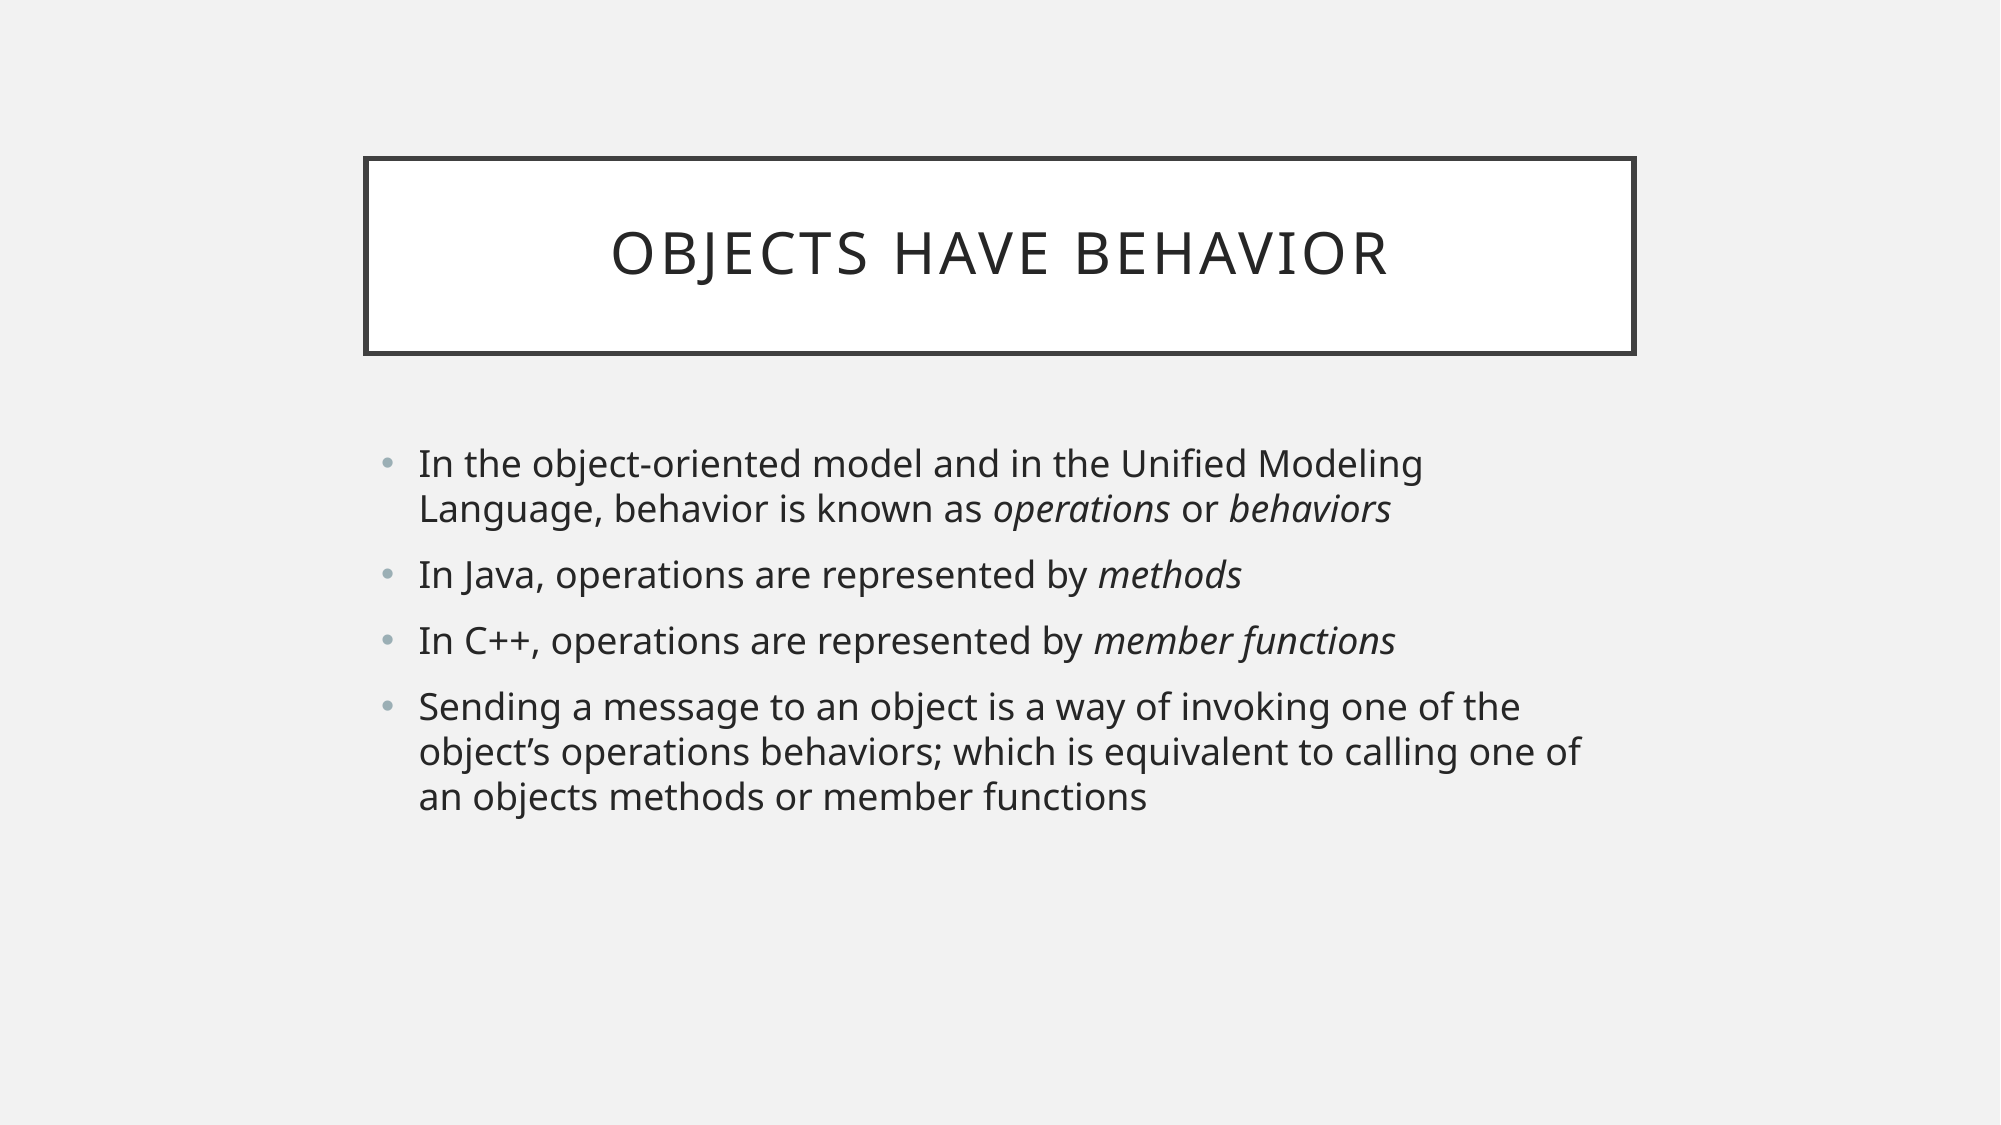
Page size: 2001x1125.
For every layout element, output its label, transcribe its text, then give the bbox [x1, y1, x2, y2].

list In the object-oriented model and in the Unified Modeling Language, behavior is known as operations or behaviors In Java, operations are represented by methods In C++, operations are represented by member functions Sending a message to an object is a way of invoking one of the object’s operations behaviors; which is equivalent to calling one of an objects methods or member functions [366, 432, 1634, 942]
title Objects have behavior [363, 156, 1637, 356]
